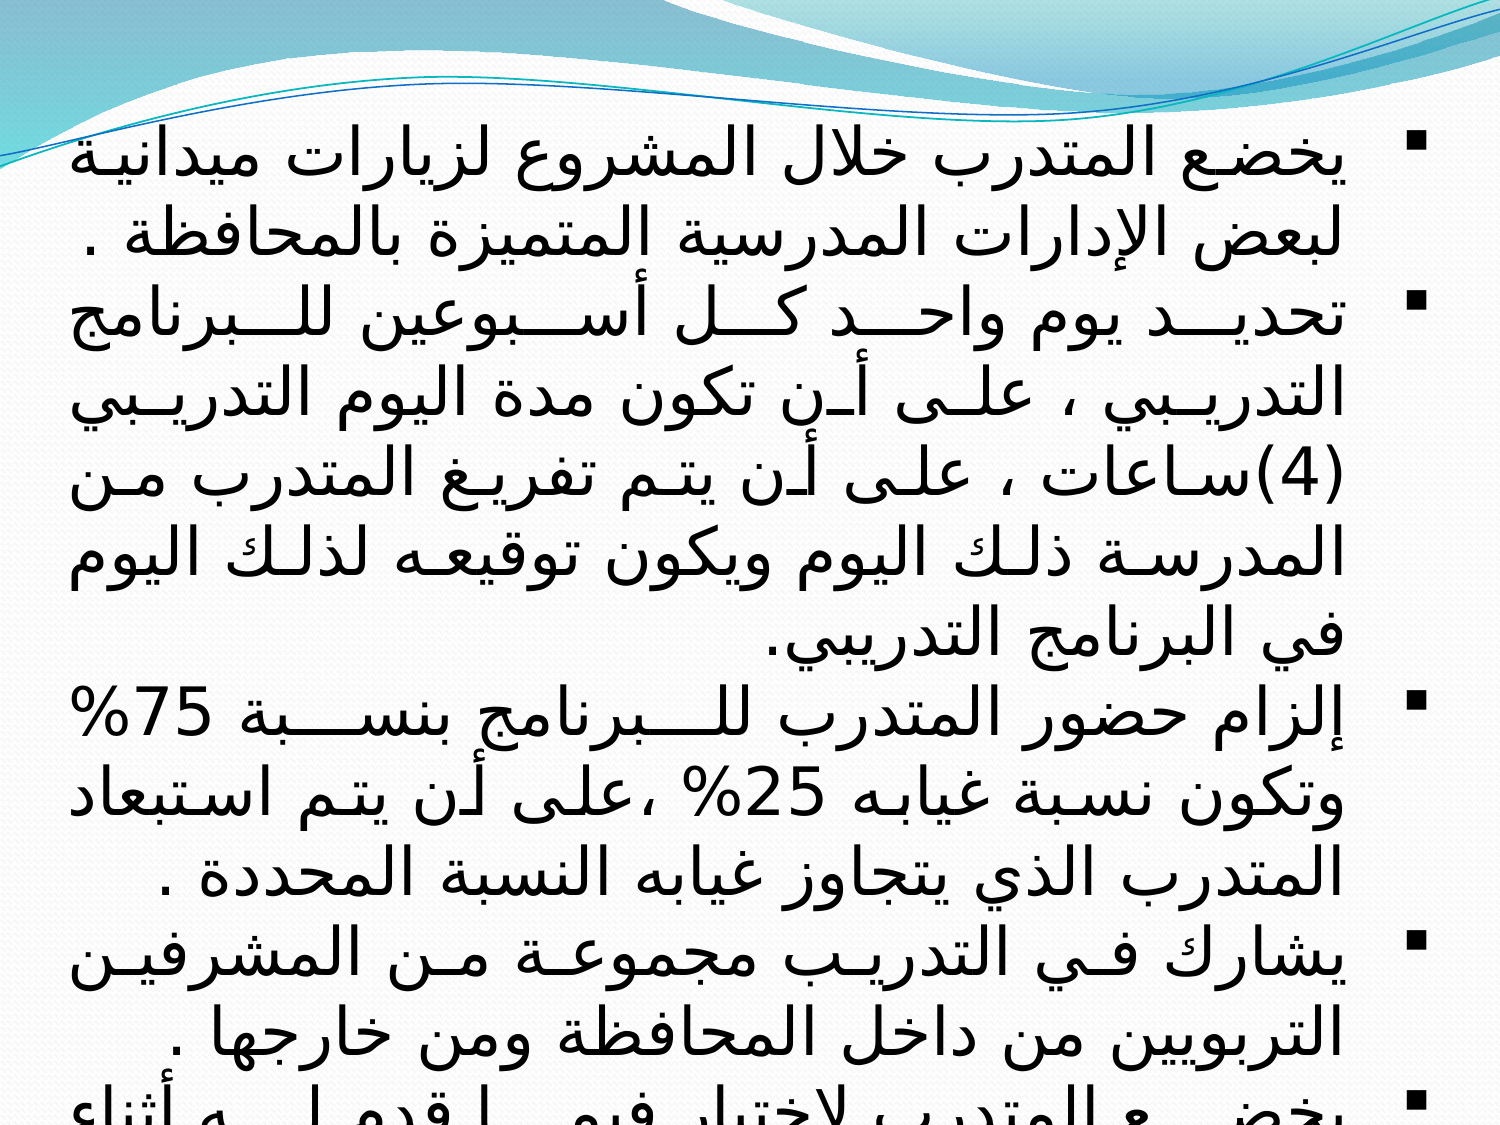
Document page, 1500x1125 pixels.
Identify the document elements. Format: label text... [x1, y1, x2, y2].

text_box يخضع المتدرب خلال المشروع لزيارات ميدانية لبعض الإدارات المدرسية المتميزة بالمحافظة . تحديد يوم واحد كل أسبوعين للبرنامج التدريبي ، على أن تكون مدة اليوم التدريبي (4)ساعات ، على أن يتم تفريغ المتدرب من المدرسة ذلك اليوم ويكون توقيعه لذلك اليوم في البرنامج التدريبي. إلزام حضور المتدرب للبرنامج بنسبة 75% وتكون نسبة غيابه 25% ،على أن يتم استبعاد المتدرب الذي يتجاوز غيابه النسبة المحددة . يشارك في التدريب مجموعة من المشرفين التربويين من داخل المحافظة ومن خارجها . يخضع المتدرب لاختبار فيما قدم له أثناء التدريب في نهاية المشروع ، على أن يكون اجتياز هذا الاختبار شرطاً لاجتياز المشروع . [53, 101, 1447, 1125]
